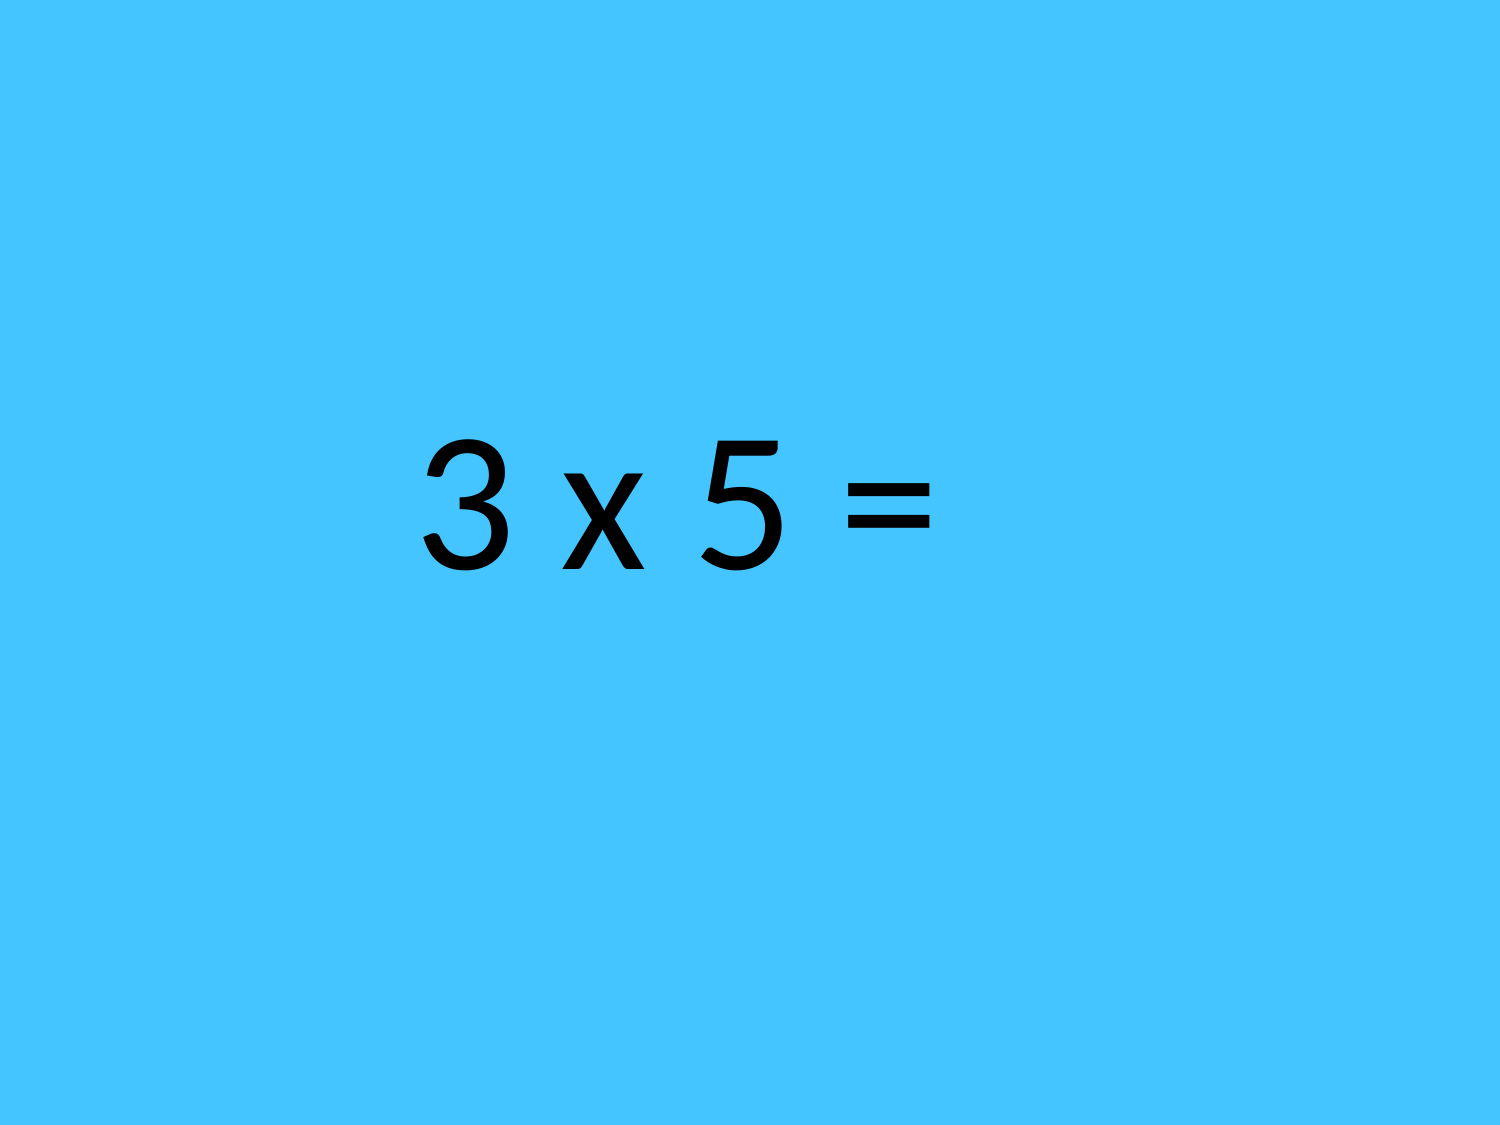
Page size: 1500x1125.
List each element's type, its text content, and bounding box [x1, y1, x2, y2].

text_box 3 x 5 = [399, 362, 1063, 618]
